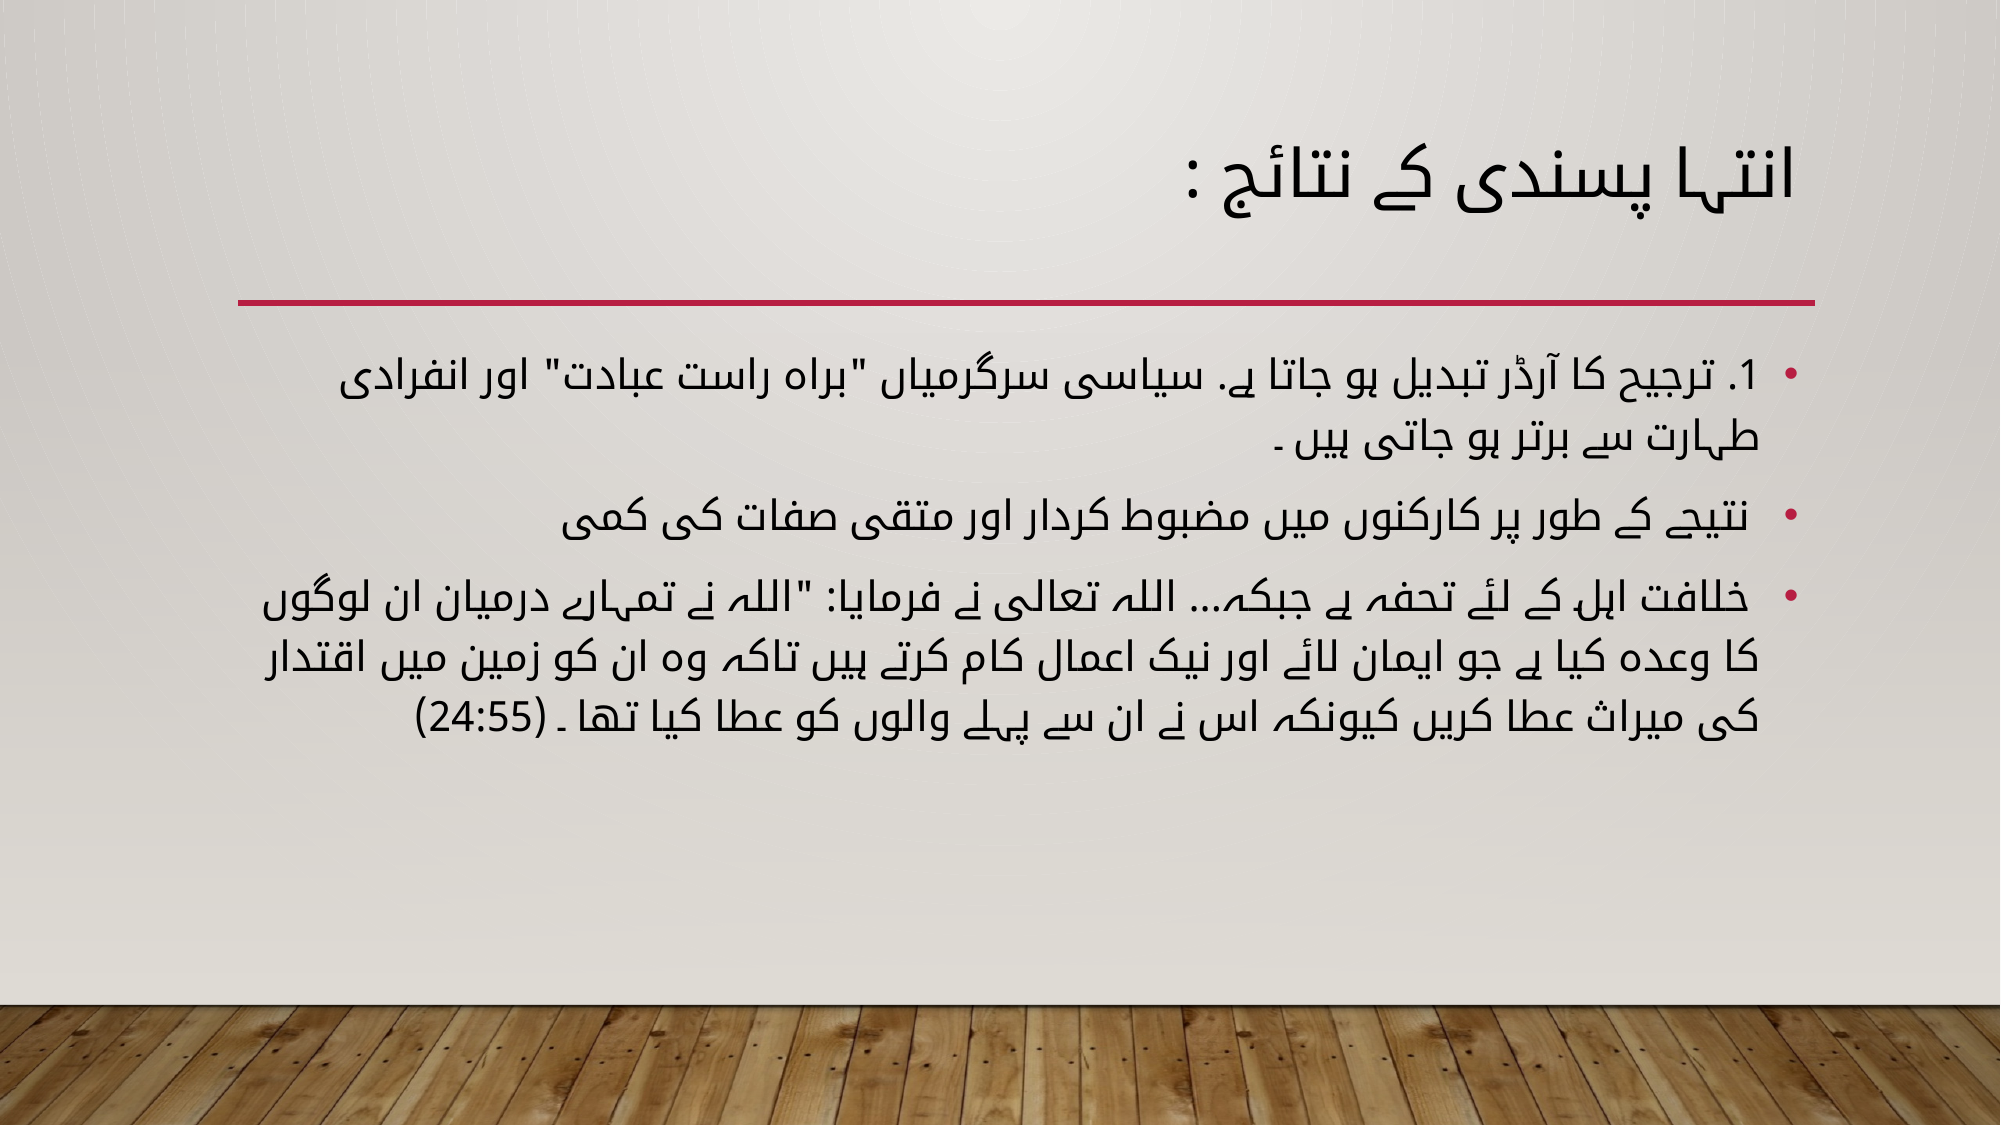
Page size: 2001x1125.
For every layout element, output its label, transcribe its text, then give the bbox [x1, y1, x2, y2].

title انتہا پسندی کے نتائج : [238, 131, 1814, 305]
picture [0, 1005, 2000, 1125]
list 1. ترجیح کا آرڈر تبدیل ہو جاتا ہے. سیاسی سرگرمیاں "براہ راست عبادت" اور انفرادی طہارت سے برتر ہو جاتی ہیں ۔ نتیجے کے طور پر کارکنوں میں مضبوط کردار اور متقی صفات کی کمی خلافت اہل کے لئے تحفہ ہے جبکہ... اللہ تعالی نے فرمایا: "اللہ نے تمہارے درمیان ان لوگوں کا وعدہ کیا ہے جو ایمان لائے اور نیک اعمال کام کرتے ہیں تاکہ وہ ان کو زمین میں اقتدار کی میراث عطا کریں کیونکہ اس نے ان سے پہلے والوں کو عطا کیا تھا ۔ (24:55) [238, 330, 1814, 897]
